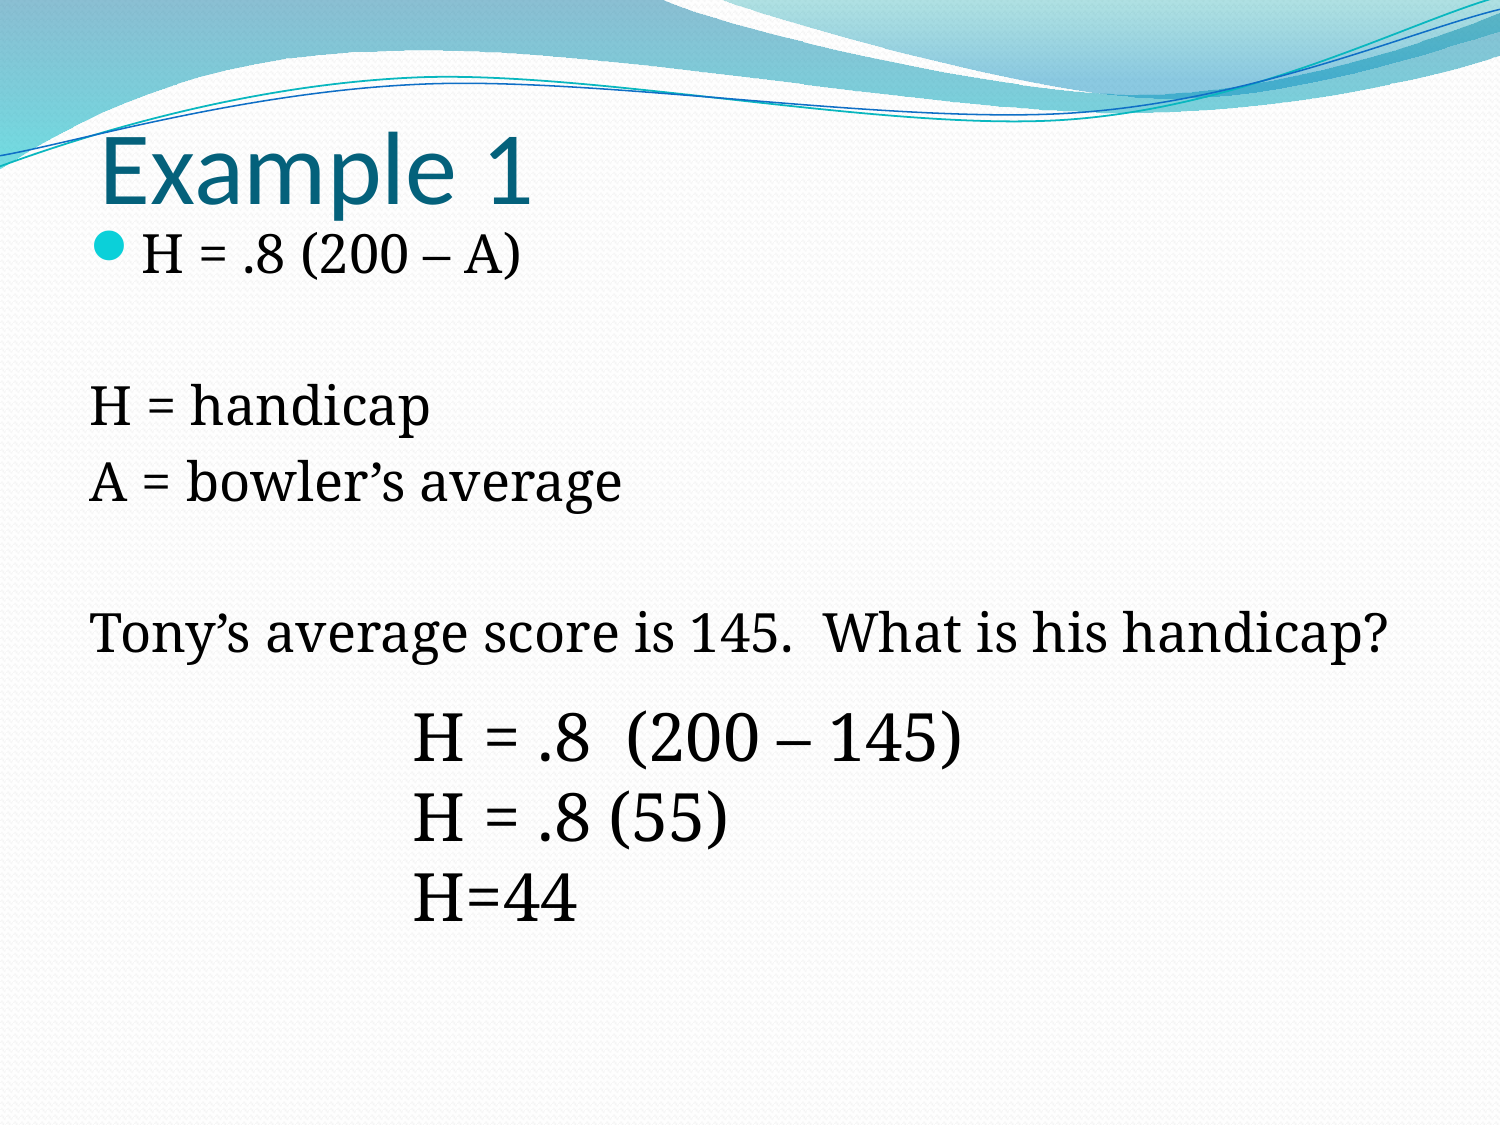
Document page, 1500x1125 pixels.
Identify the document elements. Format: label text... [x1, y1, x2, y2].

text_box H = .8 (200 – 145) H = .8 (55) H=44 [398, 687, 996, 943]
list H = .8 (200 – A) H = handicap A = bowler’s average Tony’s average score is 145. What is his handicap? [75, 212, 1425, 933]
title Example 1 [99, 37, 1450, 225]
